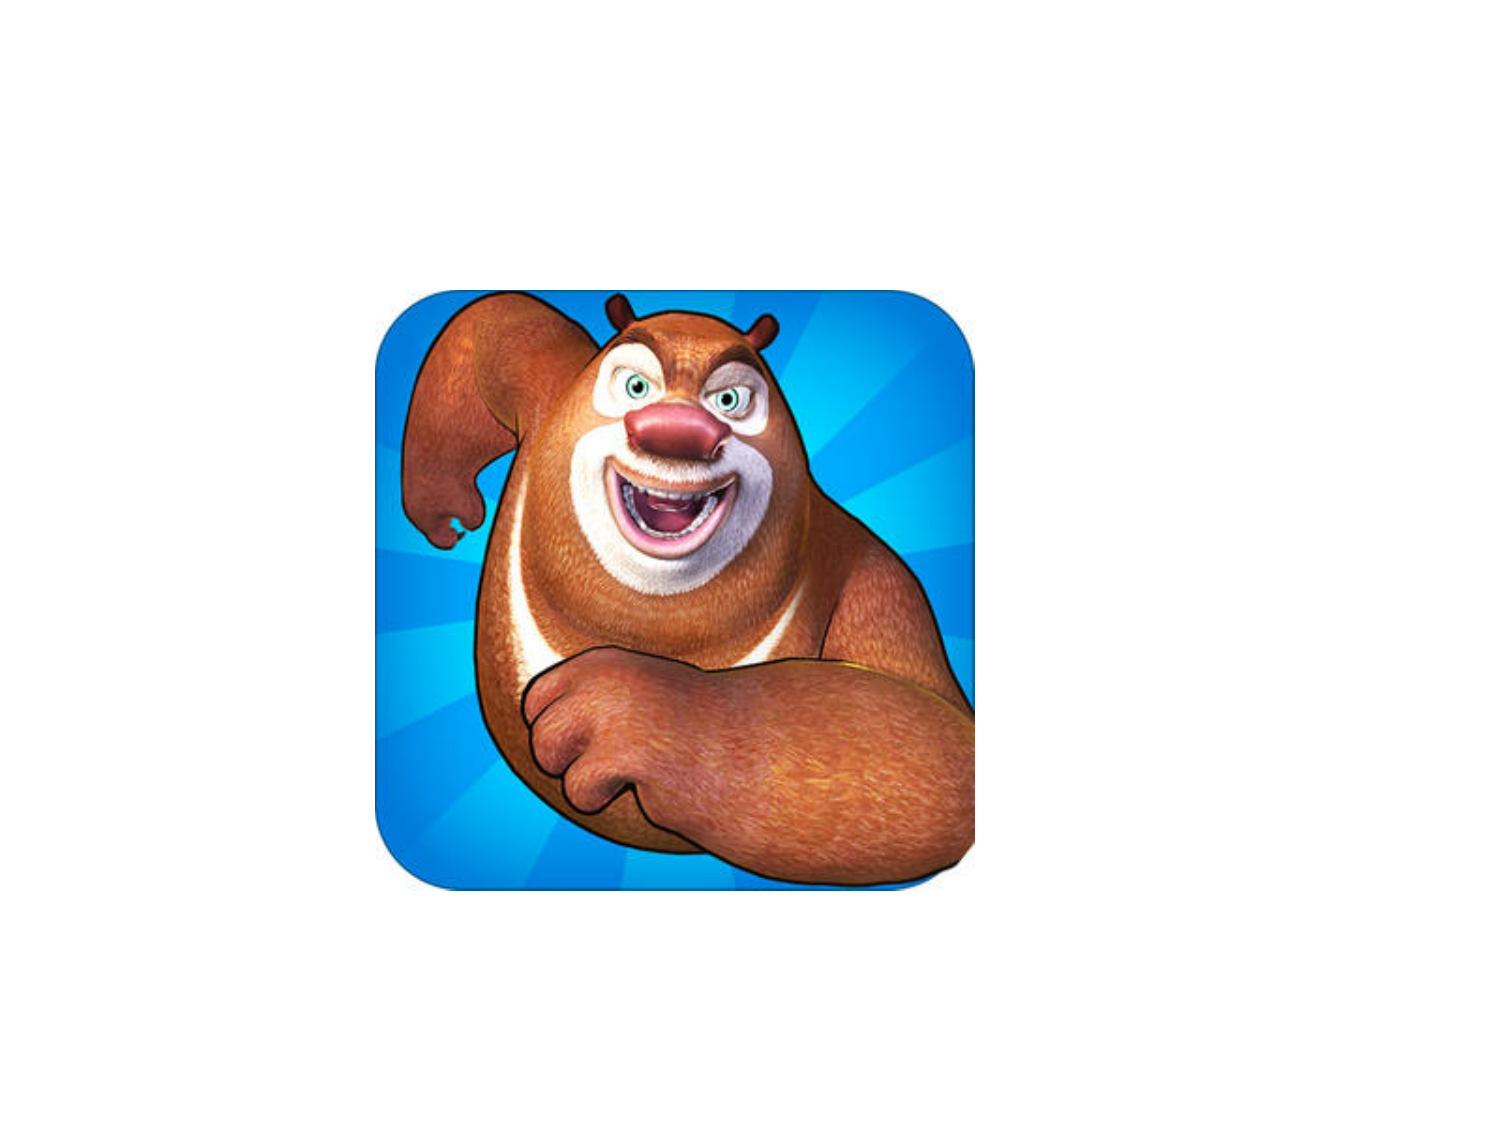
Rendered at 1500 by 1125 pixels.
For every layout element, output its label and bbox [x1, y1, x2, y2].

picture [374, 290, 975, 891]
picture [968, 647, 975, 706]
